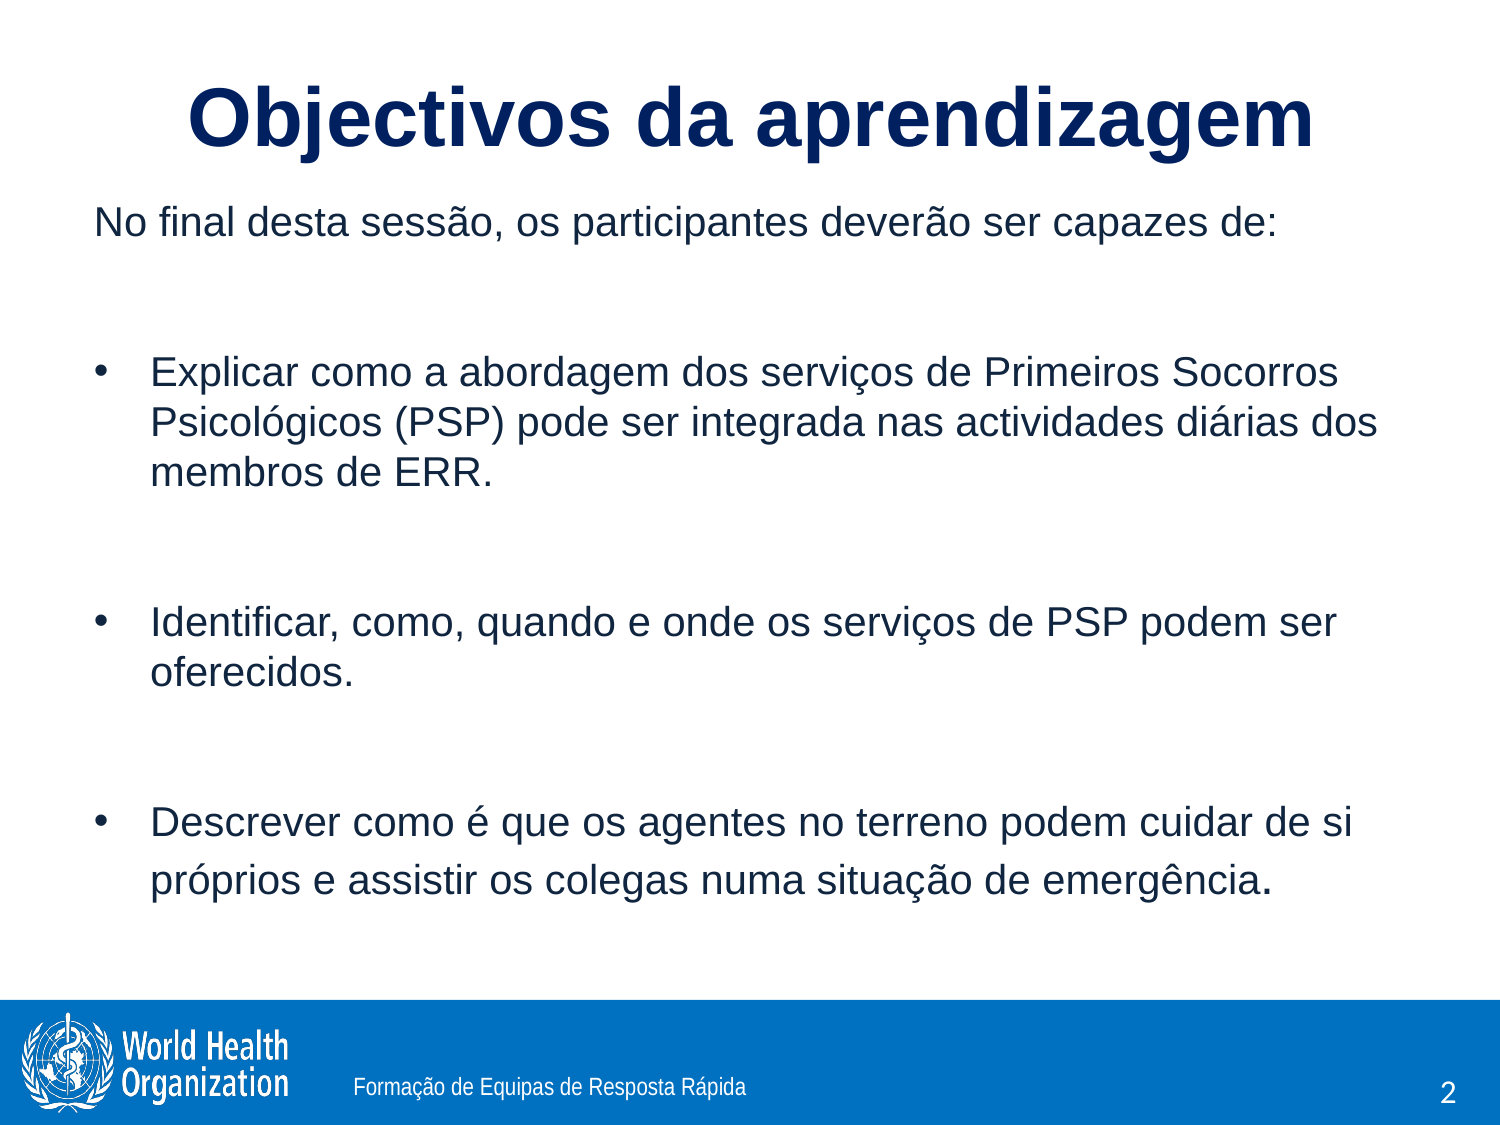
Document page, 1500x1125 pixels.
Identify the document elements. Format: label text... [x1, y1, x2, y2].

title Objectivos da aprendizagem [76, 19, 1427, 207]
picture [21, 1012, 288, 1113]
list No final desta sessão, os participantes deverão ser capazes de: Explicar como a abordagem dos serviços de Primeiros Socorros Psicológicos (PSP) pode ser integrada nas actividades diárias dos membros de ERR. Identificar, como, quando e onde os serviços de PSP podem ser oferecidos. Descrever como é que os agentes no terreno podem cuidar de si próprios e assistir os colegas numa situação de emergência. [78, 187, 1429, 925]
